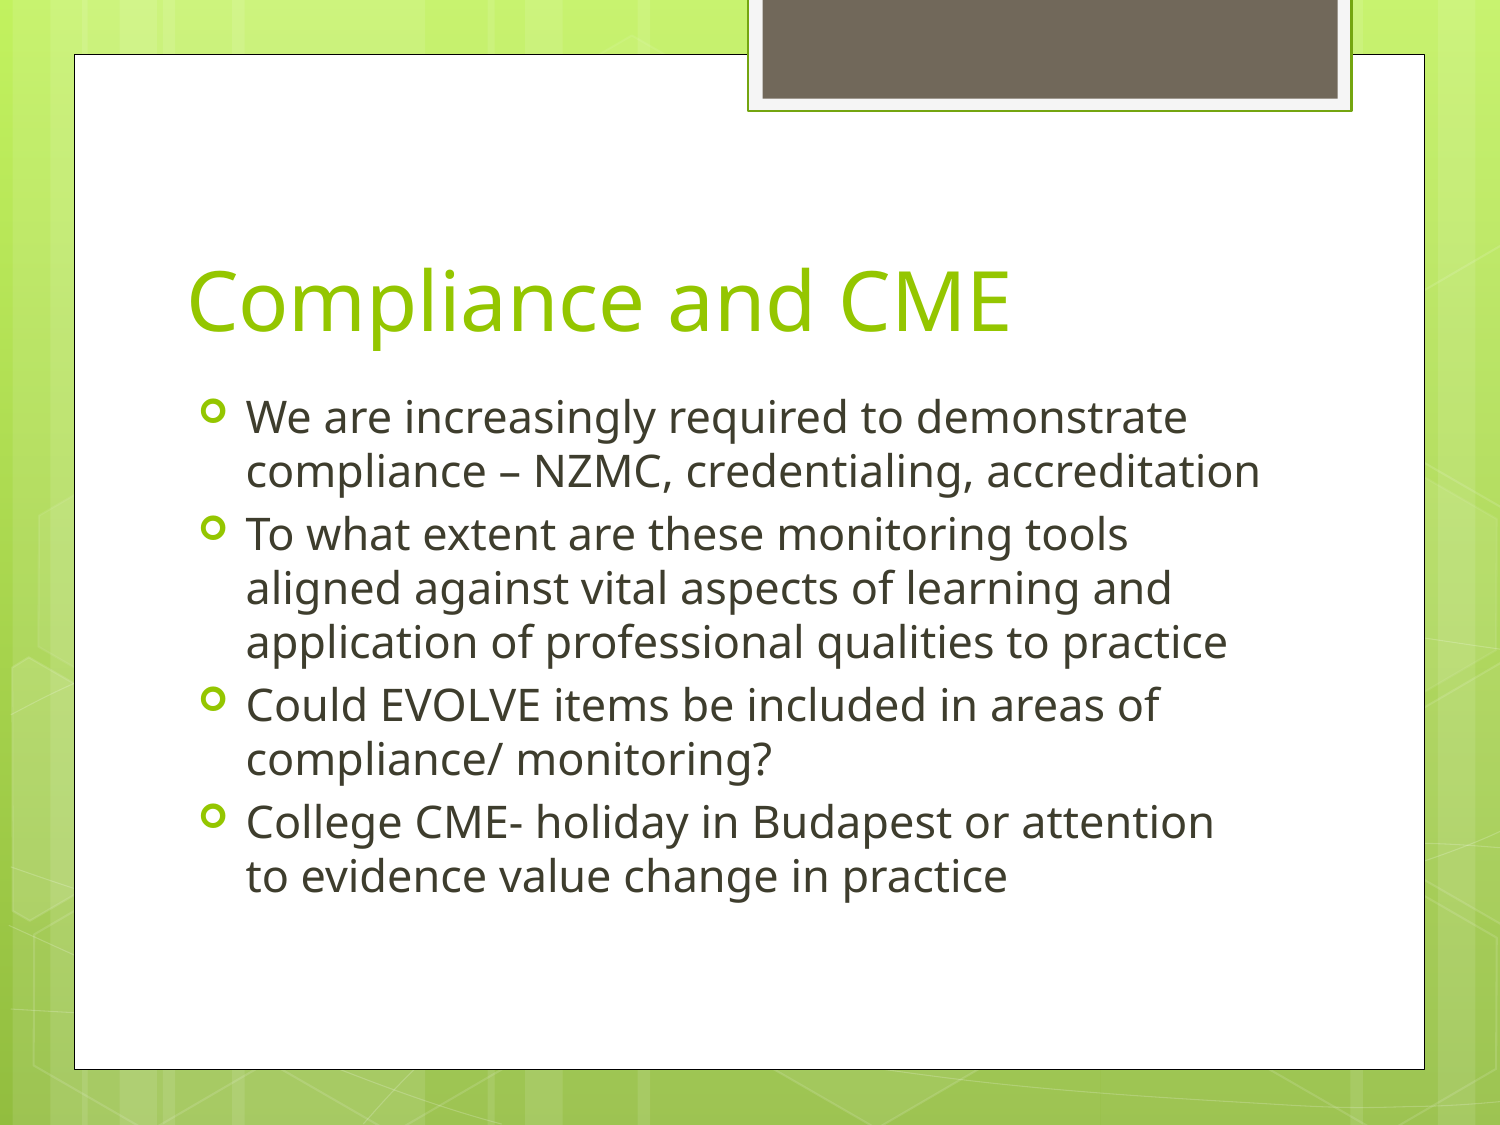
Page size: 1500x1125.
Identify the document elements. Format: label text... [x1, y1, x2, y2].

list We are increasingly required to demonstrate compliance – NZMC, credentialing, accreditation To what extent are these monitoring tools aligned against vital aspects of learning and application of professional qualities to practice Could EVOLVE items be included in areas of compliance/ monitoring? College CME- holiday in Budapest or attention to evidence value change in practice [171, 381, 1283, 957]
title Compliance and CME [171, 168, 1324, 357]
